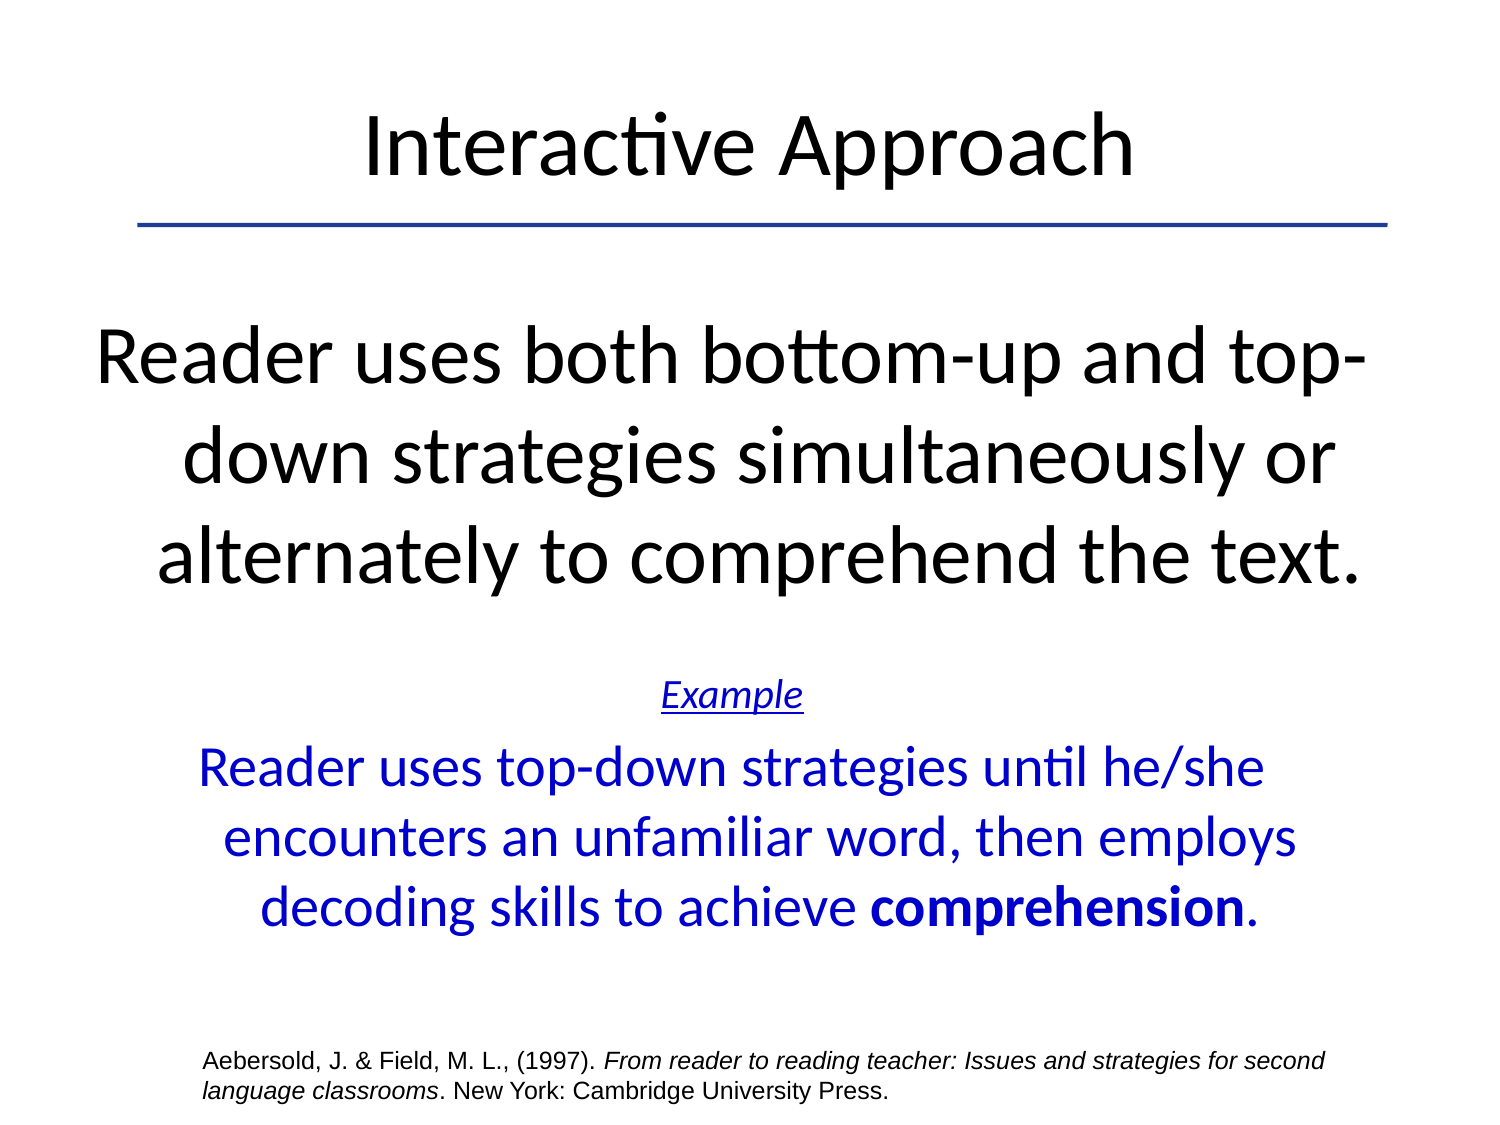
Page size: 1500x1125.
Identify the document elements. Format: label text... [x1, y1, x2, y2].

title Interactive Approach [75, 45, 1425, 233]
text_box Aebersold, J. & Field, M. L., (1997). From reader to reading teacher: Issues and strategies for second language classrooms. New York: Cambridge University Press. [187, 1037, 1450, 1113]
list Reader uses both bottom-up and top-down strategies simultaneously or alternately to comprehend the text. Example Reader uses top-down strategies until he/she encounters an unfamiliar word, then employs decoding skills to achieve comprehension. [50, 292, 1414, 1031]
